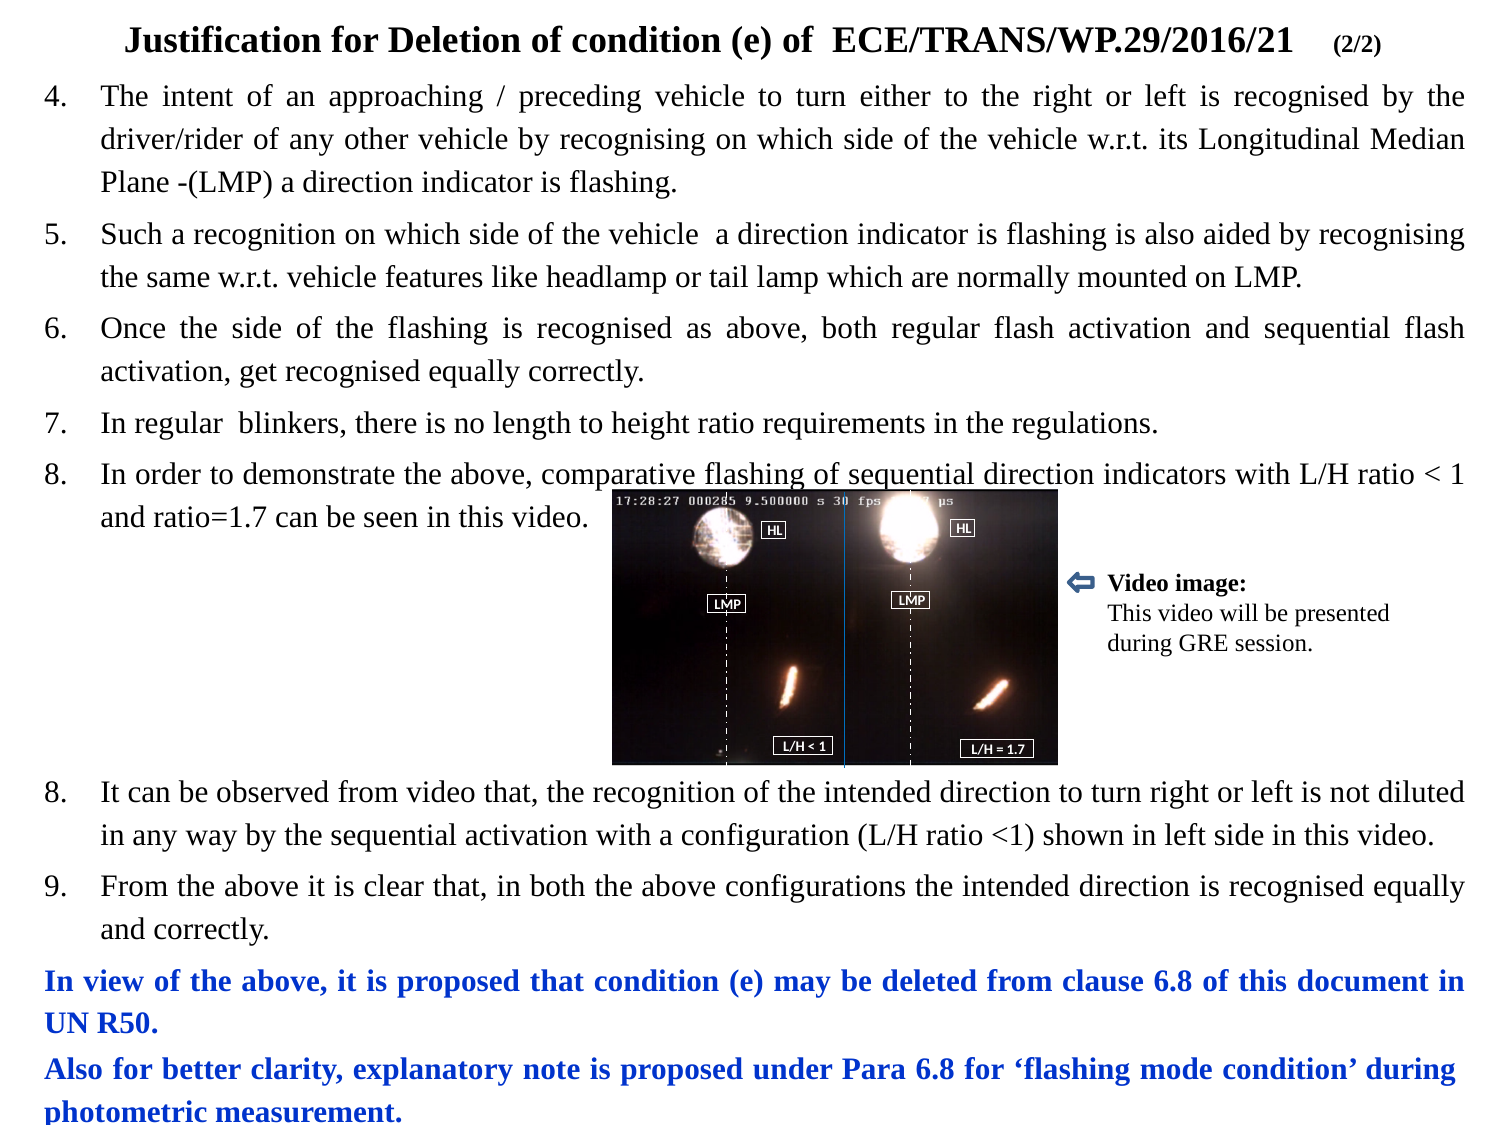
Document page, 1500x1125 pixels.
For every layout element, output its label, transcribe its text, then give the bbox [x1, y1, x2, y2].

text_box Video image: This video will be presented during GRE session. [1092, 559, 1415, 664]
text_box The intent of an approaching / preceding vehicle to turn either to the right or left is recognised by the driver/rider of any other vehicle by recognising on which side of the vehicle w.r.t. its Longitudinal Median Plane -(LMP) a direction indicator is flashing. Such a recognition on which side of the vehicle a direction indicator is flashing is also aided by recognising the same w.r.t. vehicle features like headlamp or tail lamp which are normally mounted on LMP. Once the side of the flashing is recognised as above, both regular flash activation and sequential flash activation, get recognised equally correctly. In regular blinkers, there is no length to height ratio requirements in the regulations. In order to demonstrate the above, comparative flashing of sequential direction indicators with L/H ratio < 1 and ratio=1.7 can be seen in this video. It can be observed from video that, the recognition of the intended direction to turn right or left is not diluted in any way by the sequential activation with a configuration (L/H ratio <1) shown in left side in this video. From the above it is clear that, in both the above configurations the intended direction is recognised equally and correctly. In view of the above, it is proposed that condition (e) may be deleted from clause 6.8 of this document in UN R50. Also for better clarity, explanatory note is proposed under Para 6.8 for ‘flashing mode condition’ during photometric measurement. [29, 62, 1483, 1125]
picture [612, 489, 910, 766]
text_box [1066, 571, 1095, 593]
text_box Justification for Deletion of condition (e) of ECE/TRANS/WP.29/2016/21 (2/2) [97, 7, 1415, 67]
picture [911, 489, 1058, 766]
